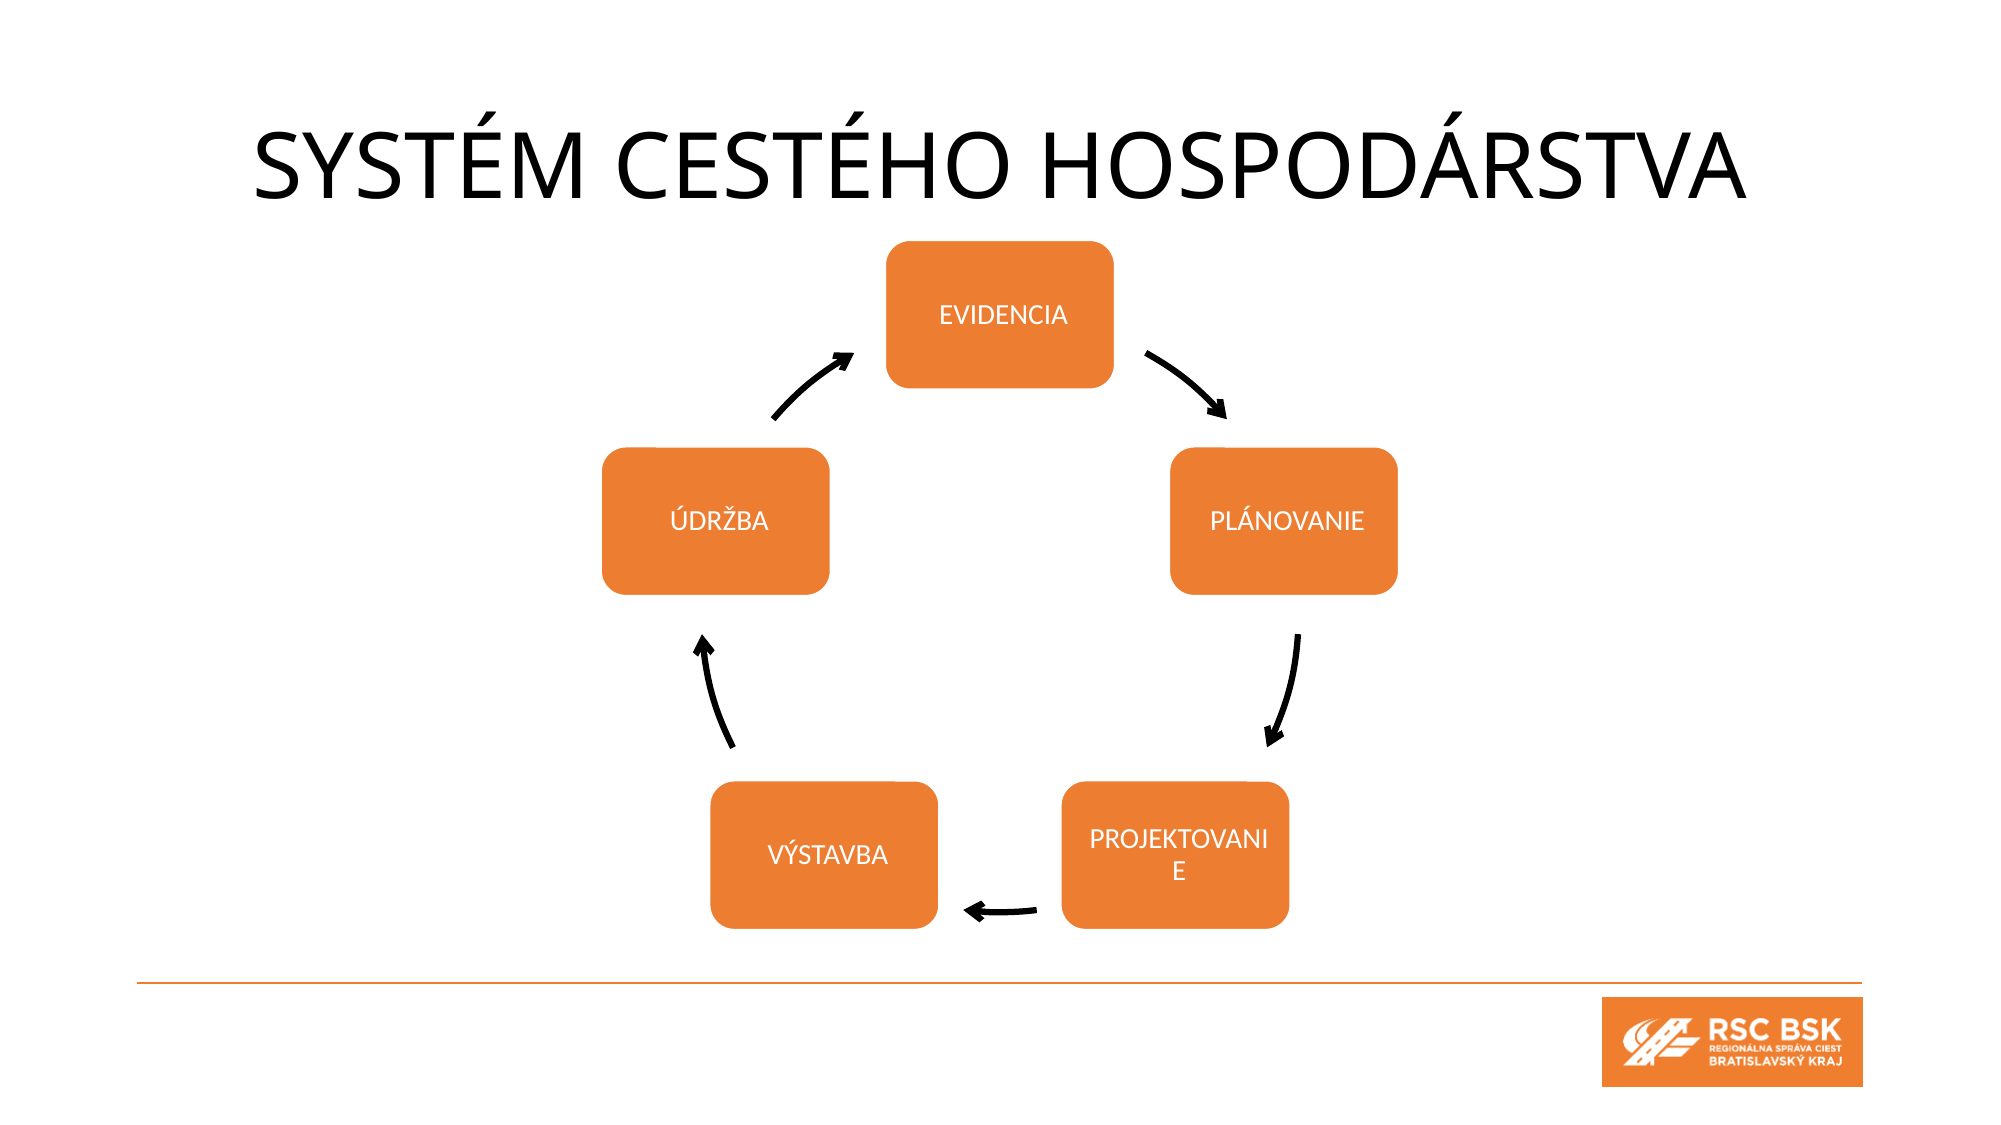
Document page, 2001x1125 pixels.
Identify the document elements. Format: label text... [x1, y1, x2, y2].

title SYSTÉM CESTÉHO HOSPODÁRSTVA [137, 59, 1863, 278]
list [1602, 997, 1863, 1087]
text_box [540, 239, 1460, 940]
